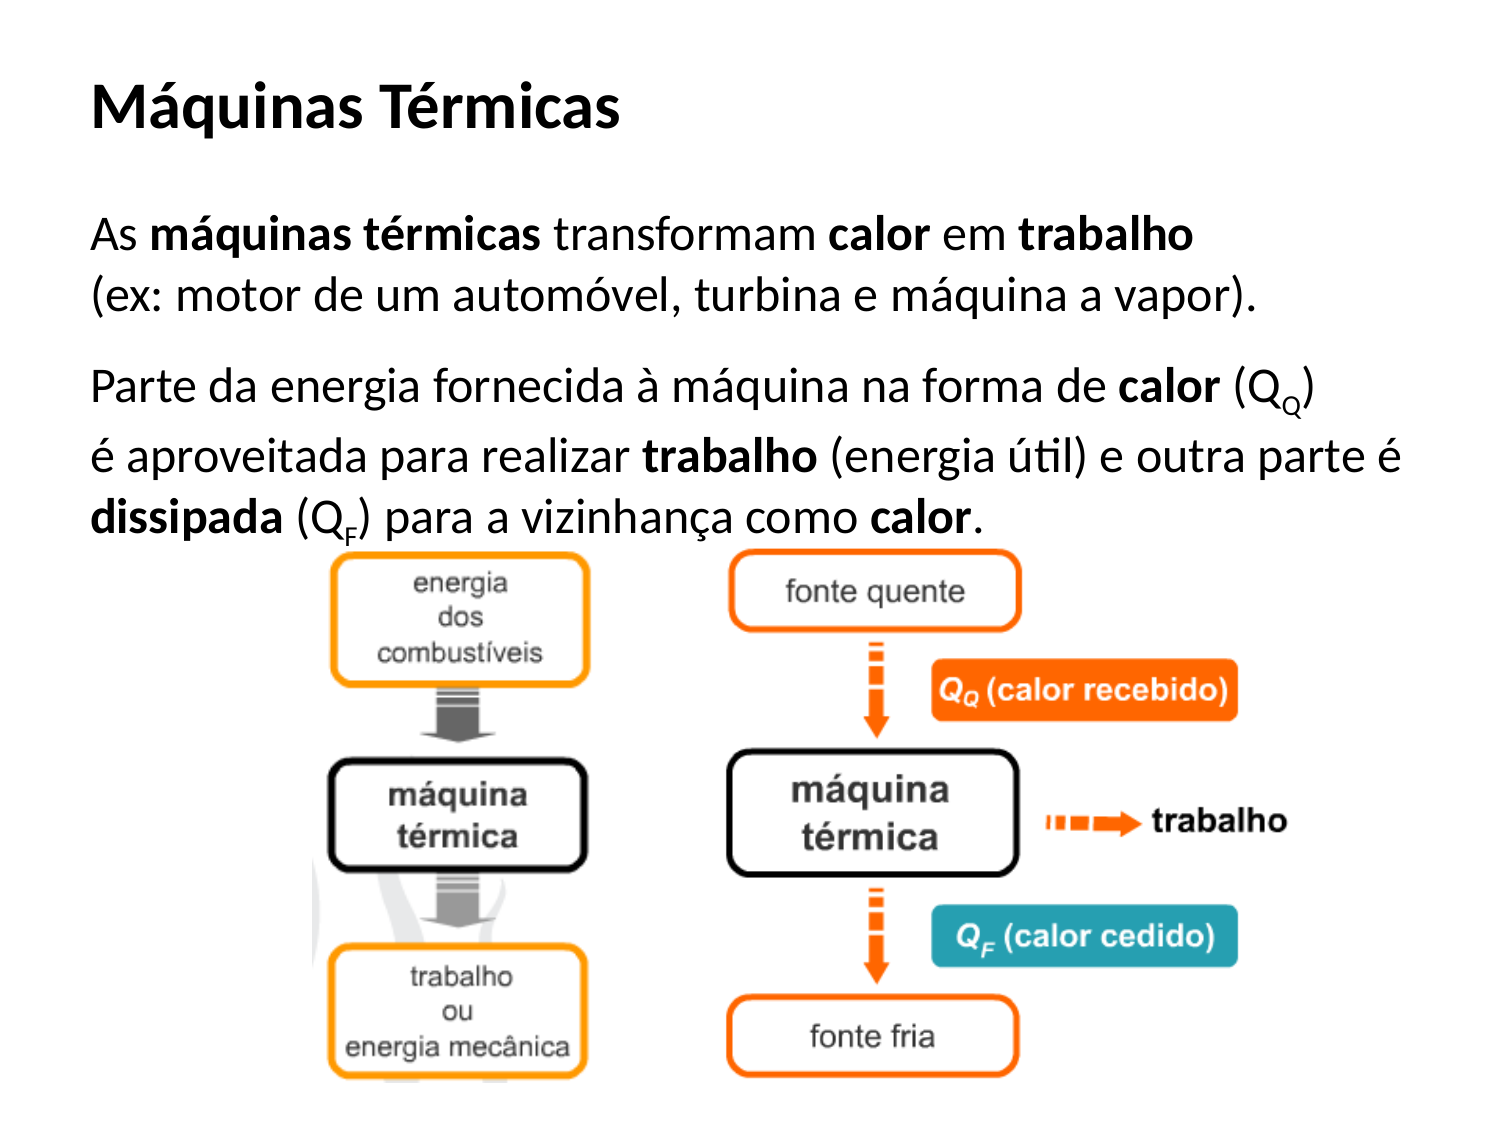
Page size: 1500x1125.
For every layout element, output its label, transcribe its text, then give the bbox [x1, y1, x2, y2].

picture [714, 538, 1293, 1083]
picture [312, 550, 596, 1083]
title Máquinas Térmicas [75, 45, 1424, 173]
list As máquinas térmicas transformam calor em trabalho (ex: motor de um automóvel, turbina e máquina a vapor). Parte da energia fornecida à máquina na forma de calor (QQ) é aproveitada para realizar trabalho (energia útil) e outra parte é dissipada (QF) para a vizinhança como calor. [75, 184, 1424, 1004]
